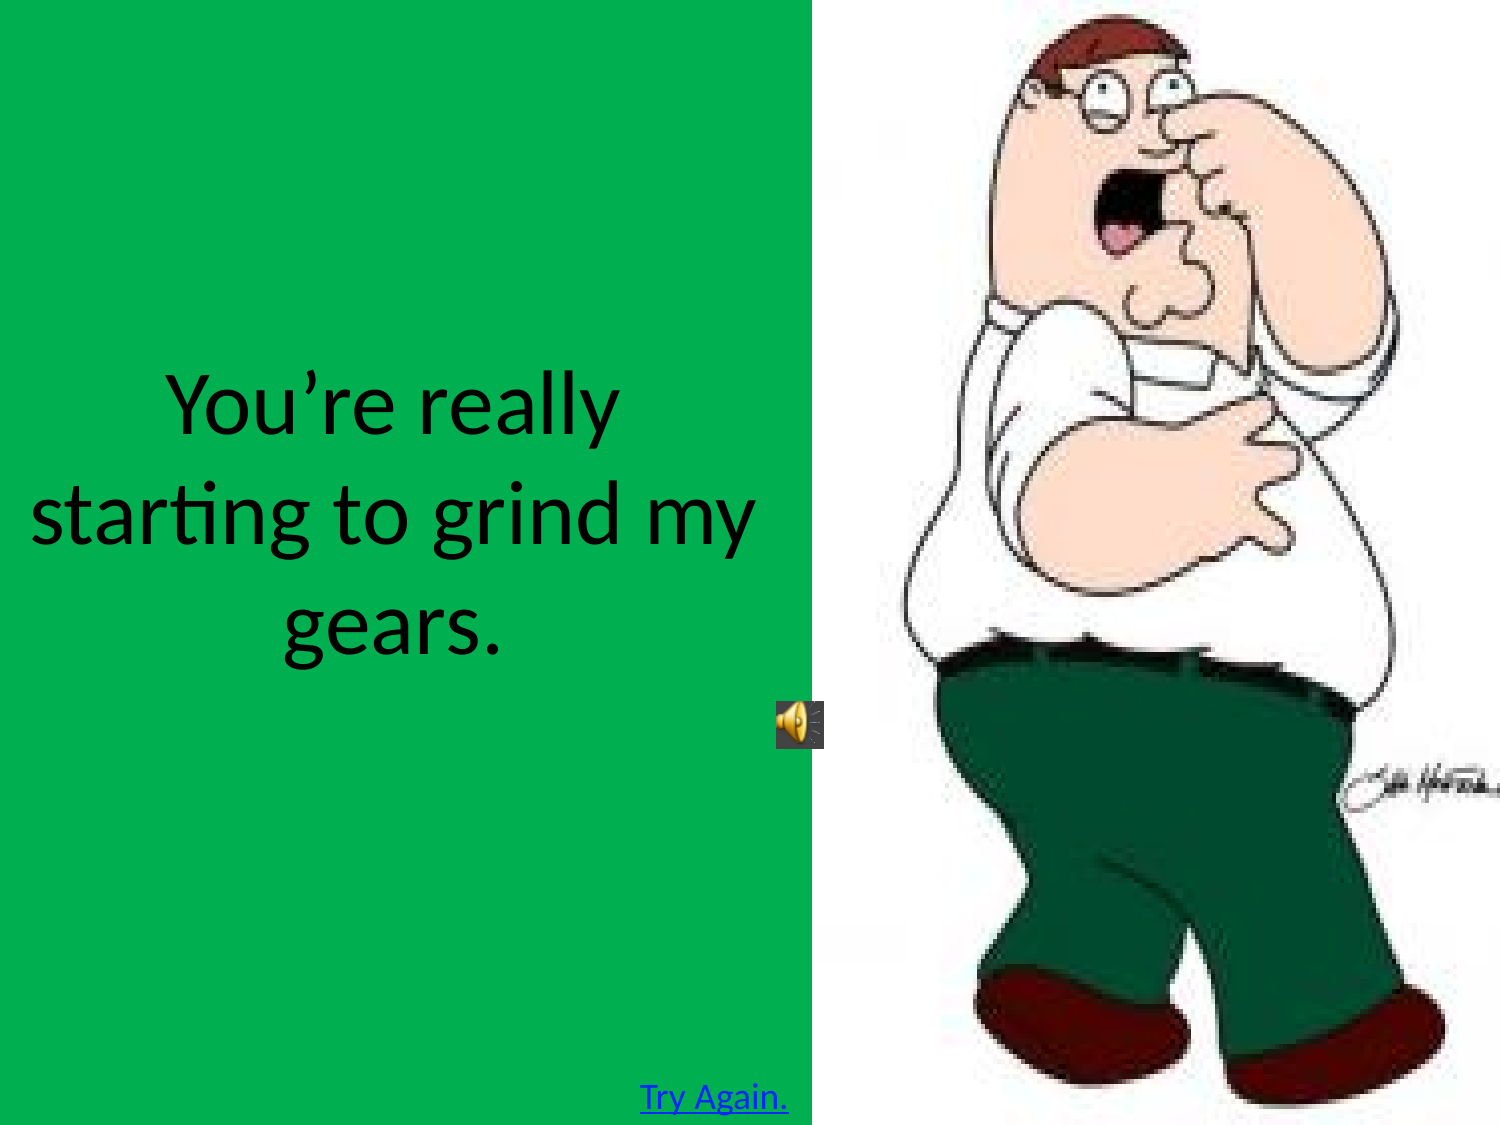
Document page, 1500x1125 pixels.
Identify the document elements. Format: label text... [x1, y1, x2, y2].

picture [774, 699, 826, 751]
text_box Try Again. [624, 1064, 807, 1125]
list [812, 0, 1500, 1125]
title You’re really starting to grind my gears. [0, 0, 788, 1125]
